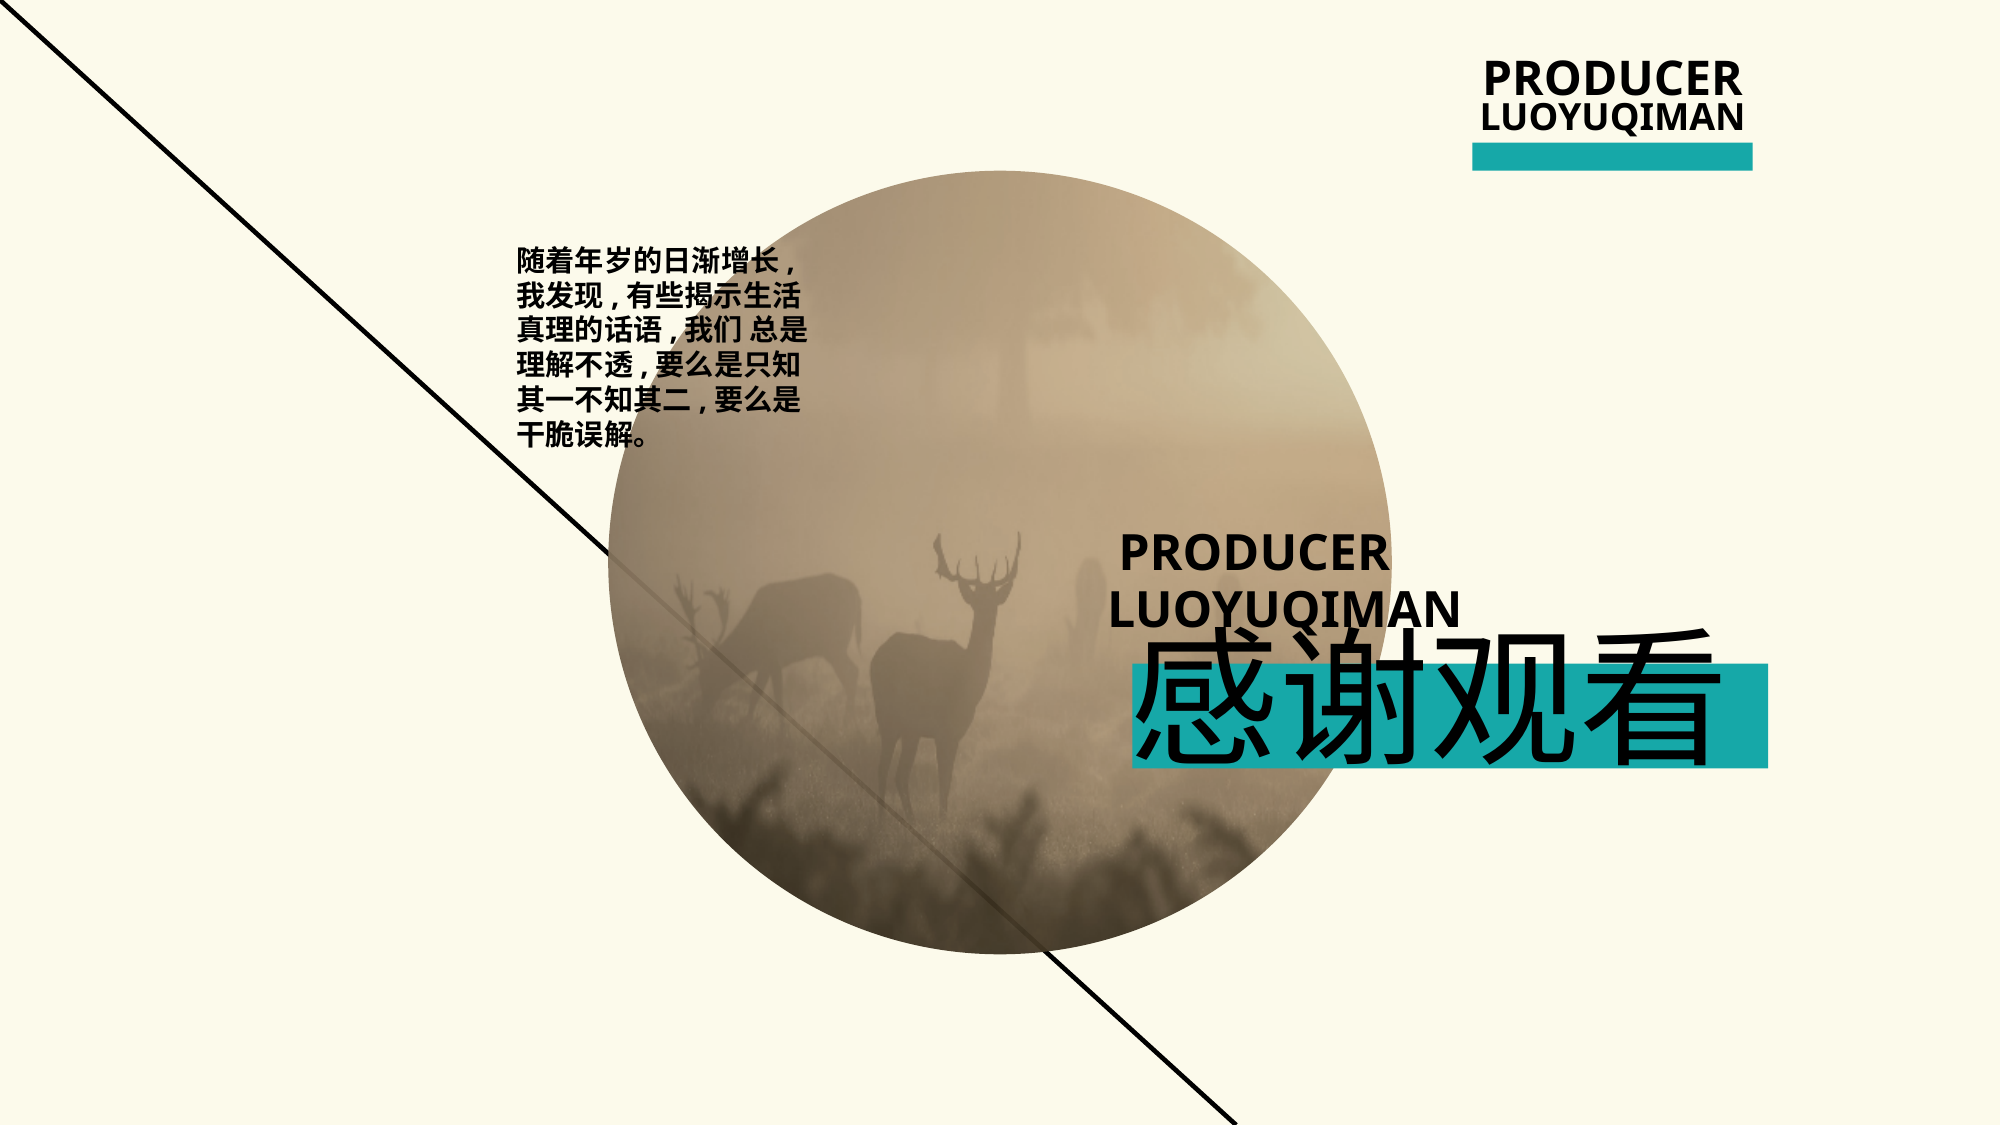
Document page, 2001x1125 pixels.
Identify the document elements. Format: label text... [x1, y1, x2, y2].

text_box LUOYUQIMAN [1237, 570, 1478, 646]
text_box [1454, 40, 1771, 171]
text_box [1237, 249, 1390, 512]
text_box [0, 0, 1237, 1125]
text_box [1745, 663, 1769, 769]
text_box 感谢观看 [1237, 595, 1745, 791]
text_box PRODUCER [1237, 512, 1405, 570]
text_box [1237, 791, 1320, 876]
